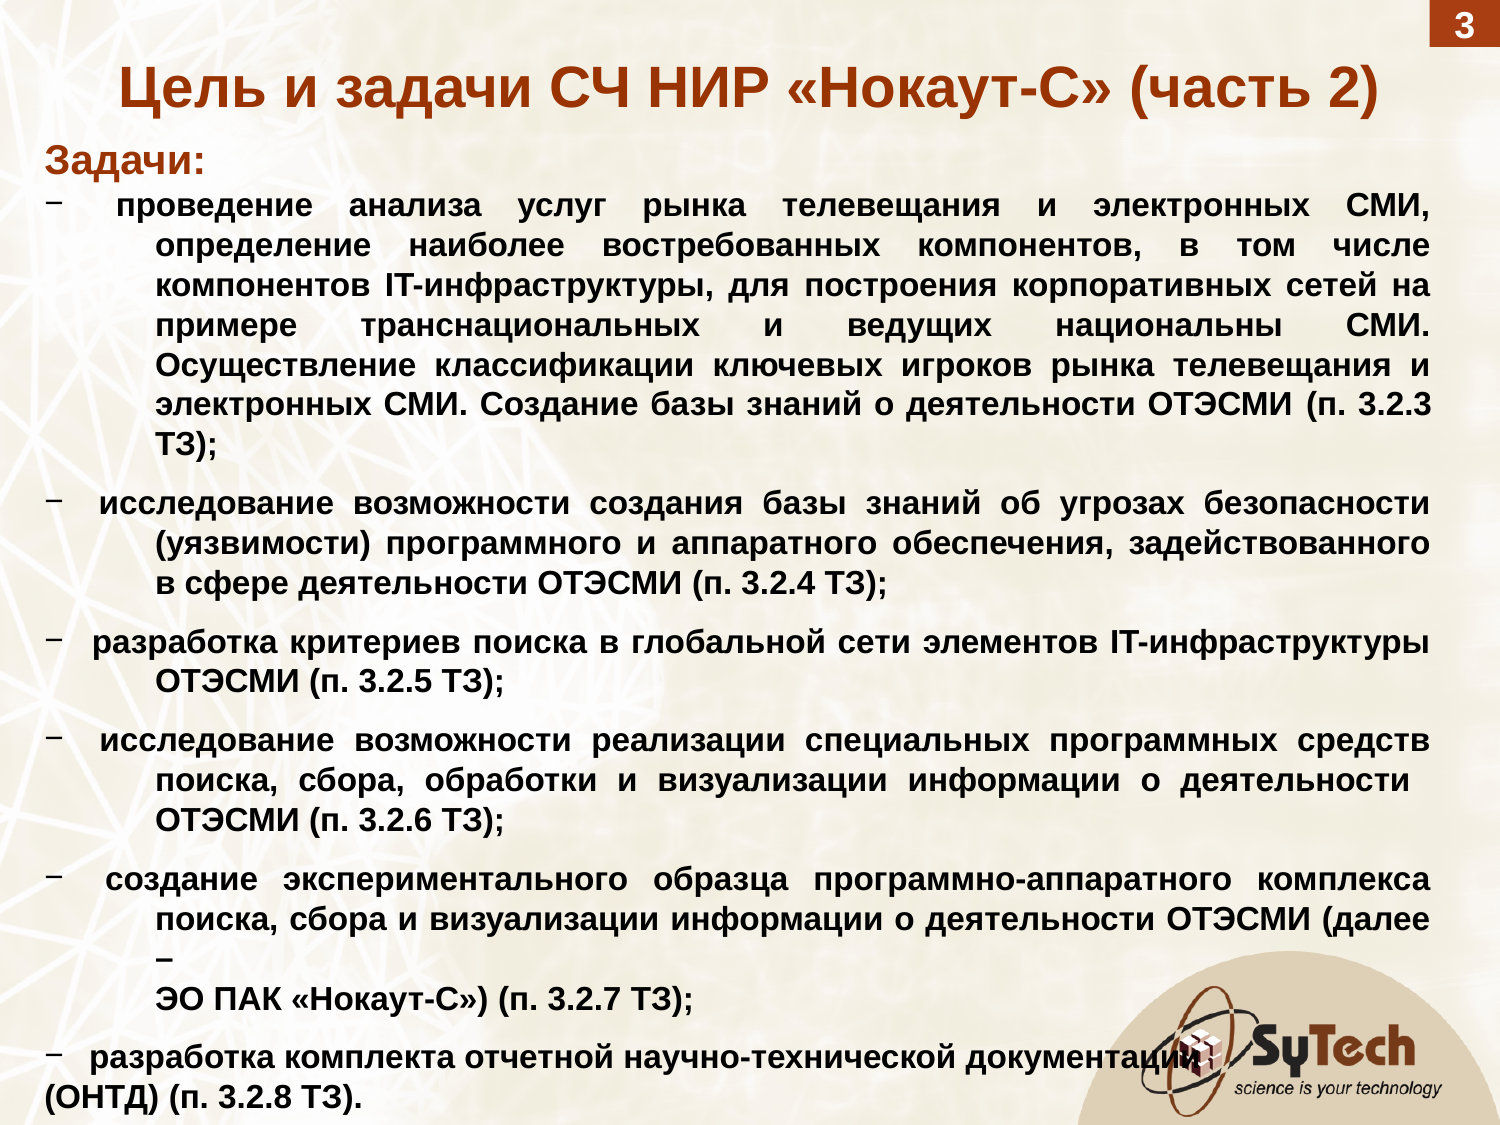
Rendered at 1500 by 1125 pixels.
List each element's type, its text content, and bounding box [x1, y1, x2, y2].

picture [0, 0, 1500, 1125]
text_box 3 [1429, 0, 1500, 47]
text_box Цель и задачи СЧ НИР «Нокаут-С» (часть 2) [35, 42, 1465, 125]
text_box Задачи: проведение анализа услуг рынка телевещания и электронных СМИ, определение наиболее востребованных компонентов, в том числе компонентов IT-инфраструктуры, для построения корпоративных сетей на примере транснациональных и ведущих национальны СМИ. Осуществление классификации ключевых игроков рынка телевещания и электронных СМИ. Создание базы знаний о деятельности ОТЭСМИ (п. 3.2.3 ТЗ); исследование возможности создания базы знаний об угрозах безопасности (уязвимости) программного и аппаратного обеспечения, задействованного в сфере деятельности ОТЭСМИ (п. 3.2.4 ТЗ); разработка критериев поиска в глобальной сети элементов IT-инфраструктуры ОТЭСМИ (п. 3.2.5 ТЗ); исследование возможности реализации специальных программных средств поиска, сбора, обработки и визуализации информации о деятельности ОТЭСМИ (п. 3.2.6 ТЗ); создание экспериментального образца программно-аппаратного комплекса поиска, сбора и визуализации информации о деятельности ОТЭСМИ (далее – ЭО ПАК «Нокаут-С») (п. 3.2.7 ТЗ); разработка комплекта отчетной научно-технической документации (ОНТД) (п. 3.2.8 ТЗ). [29, 125, 1447, 1123]
